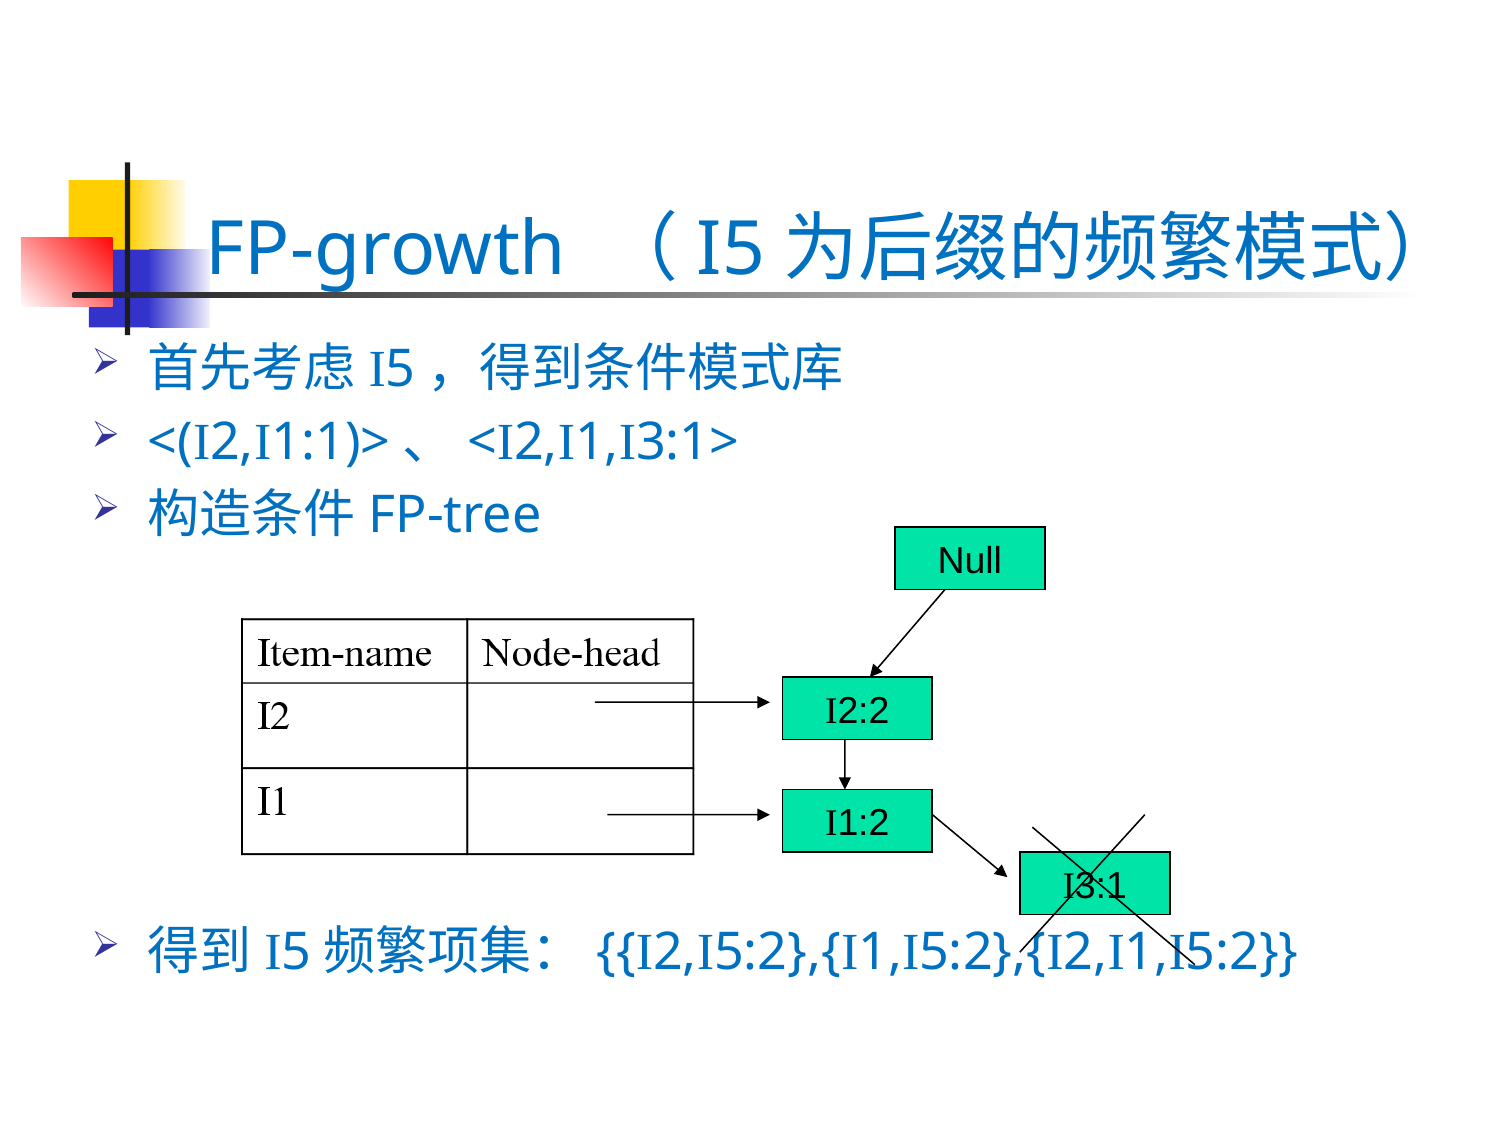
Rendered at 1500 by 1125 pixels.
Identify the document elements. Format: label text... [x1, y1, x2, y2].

text_box I3:1 [1019, 852, 1170, 915]
text_box 首先考虑I5，得到条件模式库 <(I2,I1:1)>、<I2,I1,I3:1> 构造条件FP-tree 得到I5频繁项集：{{I2,I5:2},{I1,I5:2},{I2,I1,I5:2}} [76, 327, 1458, 1094]
text_box I1:2 [782, 789, 933, 853]
text_box Null [894, 527, 1045, 590]
text_box FP-growth （I5为后缀的频繁模式） [132, 110, 1483, 298]
text_box I2:2 [782, 677, 933, 740]
text_box [932, 814, 1008, 878]
text_box [701, 808, 770, 821]
picture [232, 614, 696, 857]
text_box [701, 696, 770, 709]
text_box [838, 739, 852, 790]
text_box [869, 589, 945, 678]
